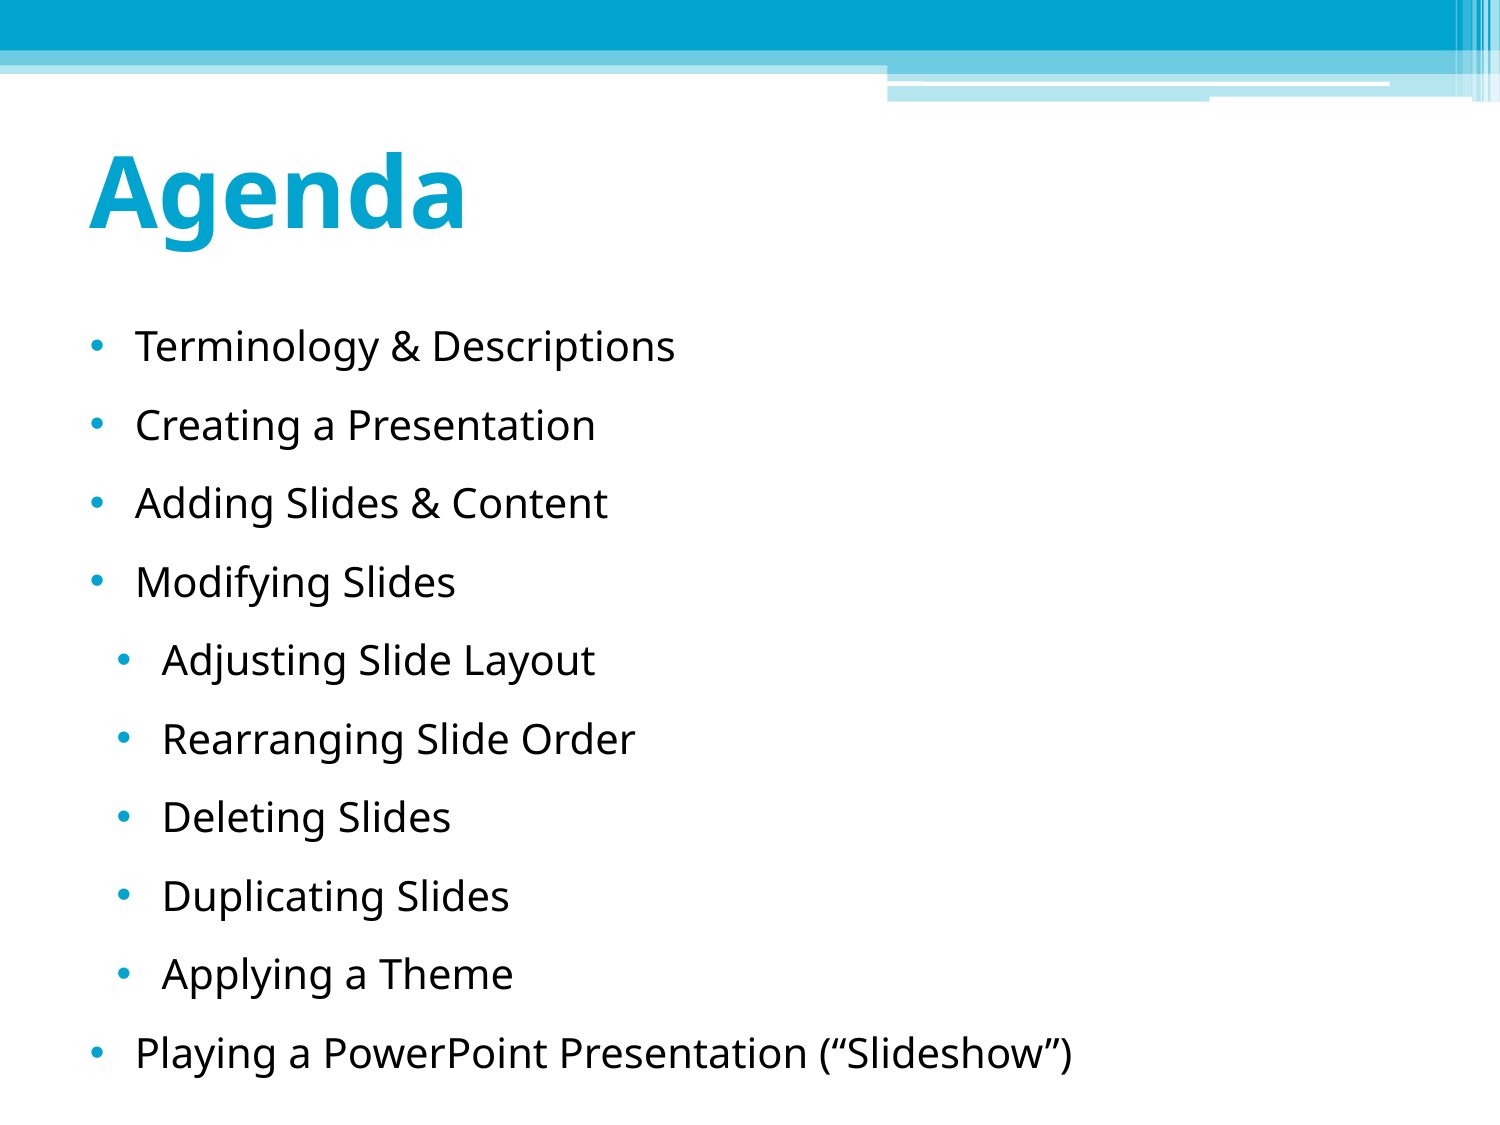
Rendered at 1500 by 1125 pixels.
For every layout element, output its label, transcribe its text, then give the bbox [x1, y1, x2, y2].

title Agenda [75, 102, 1418, 275]
list Terminology & Descriptions Creating a Presentation Adding Slides & Content Modifying Slides Adjusting Slide Layout Rearranging Slide Order Deleting Slides Duplicating Slides Applying a Theme Playing a PowerPoint Presentation (“Slideshow”) [75, 287, 1418, 1075]
